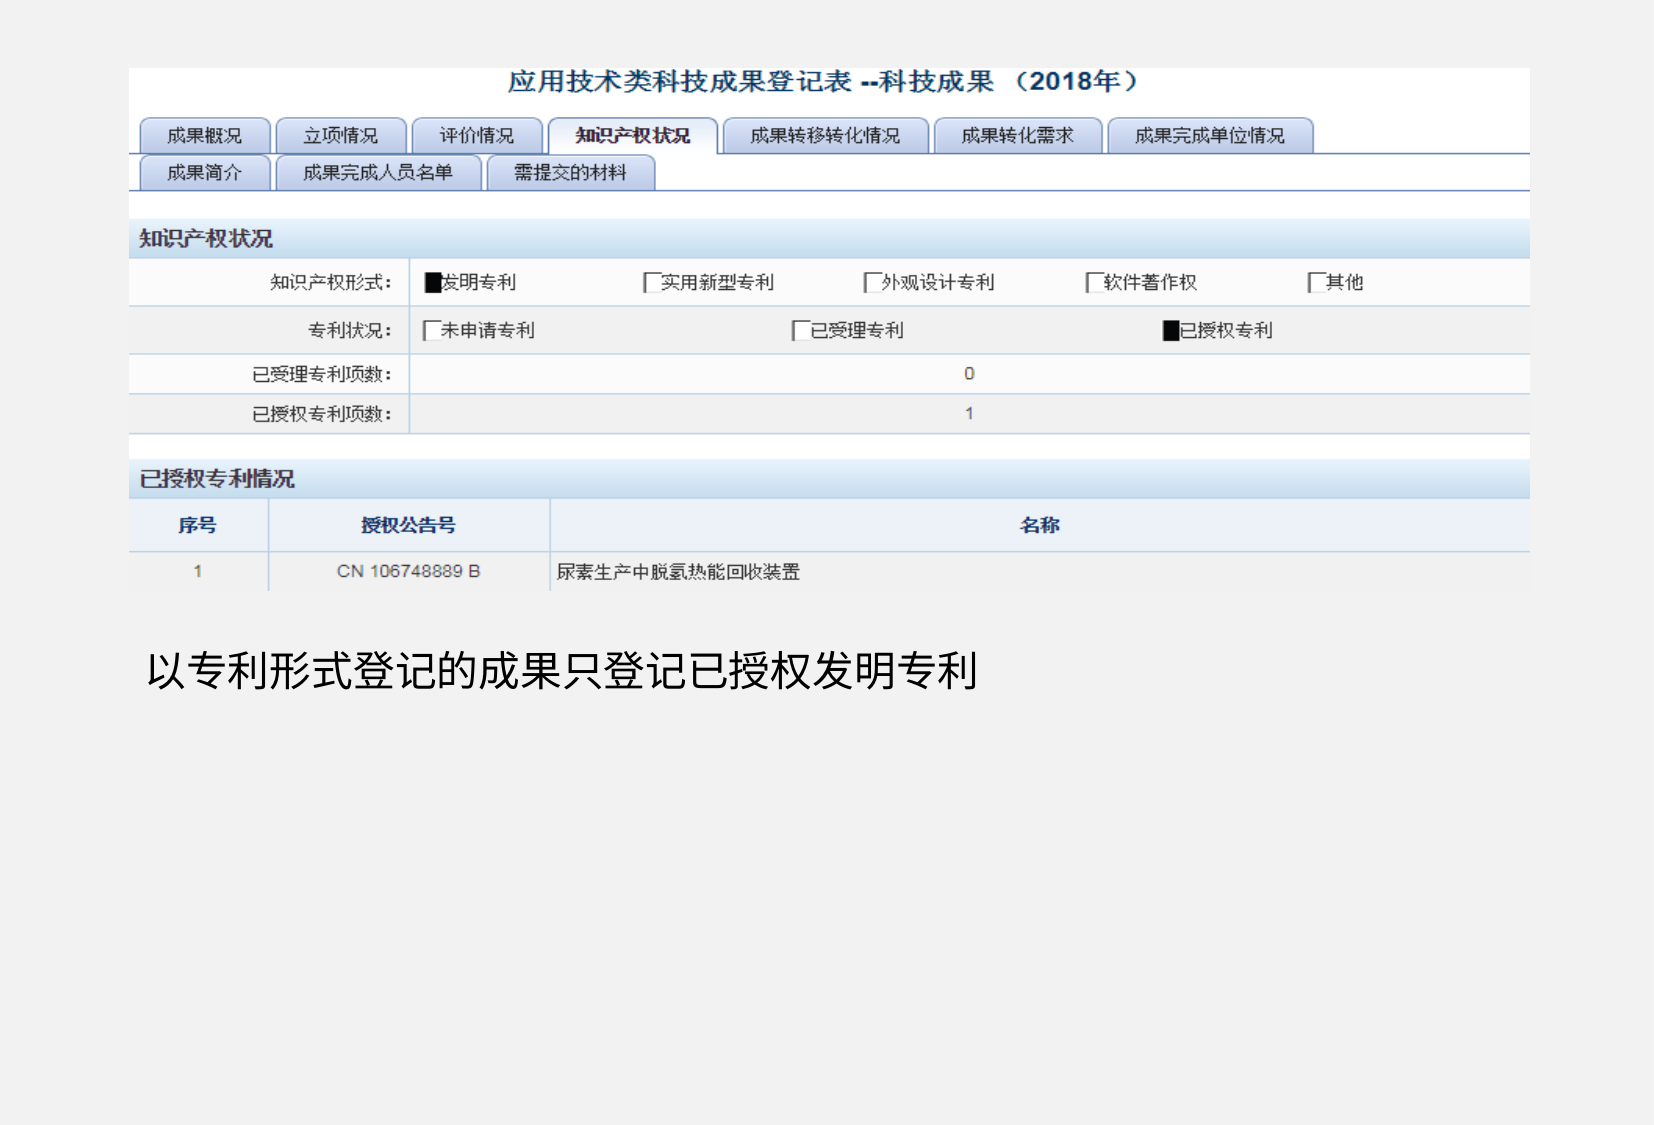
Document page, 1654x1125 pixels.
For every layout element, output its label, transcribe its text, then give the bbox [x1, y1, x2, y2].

picture [129, 68, 1530, 591]
subtitle 以专利形式登记的成果只登记已授权发明专利 [129, 637, 1530, 926]
